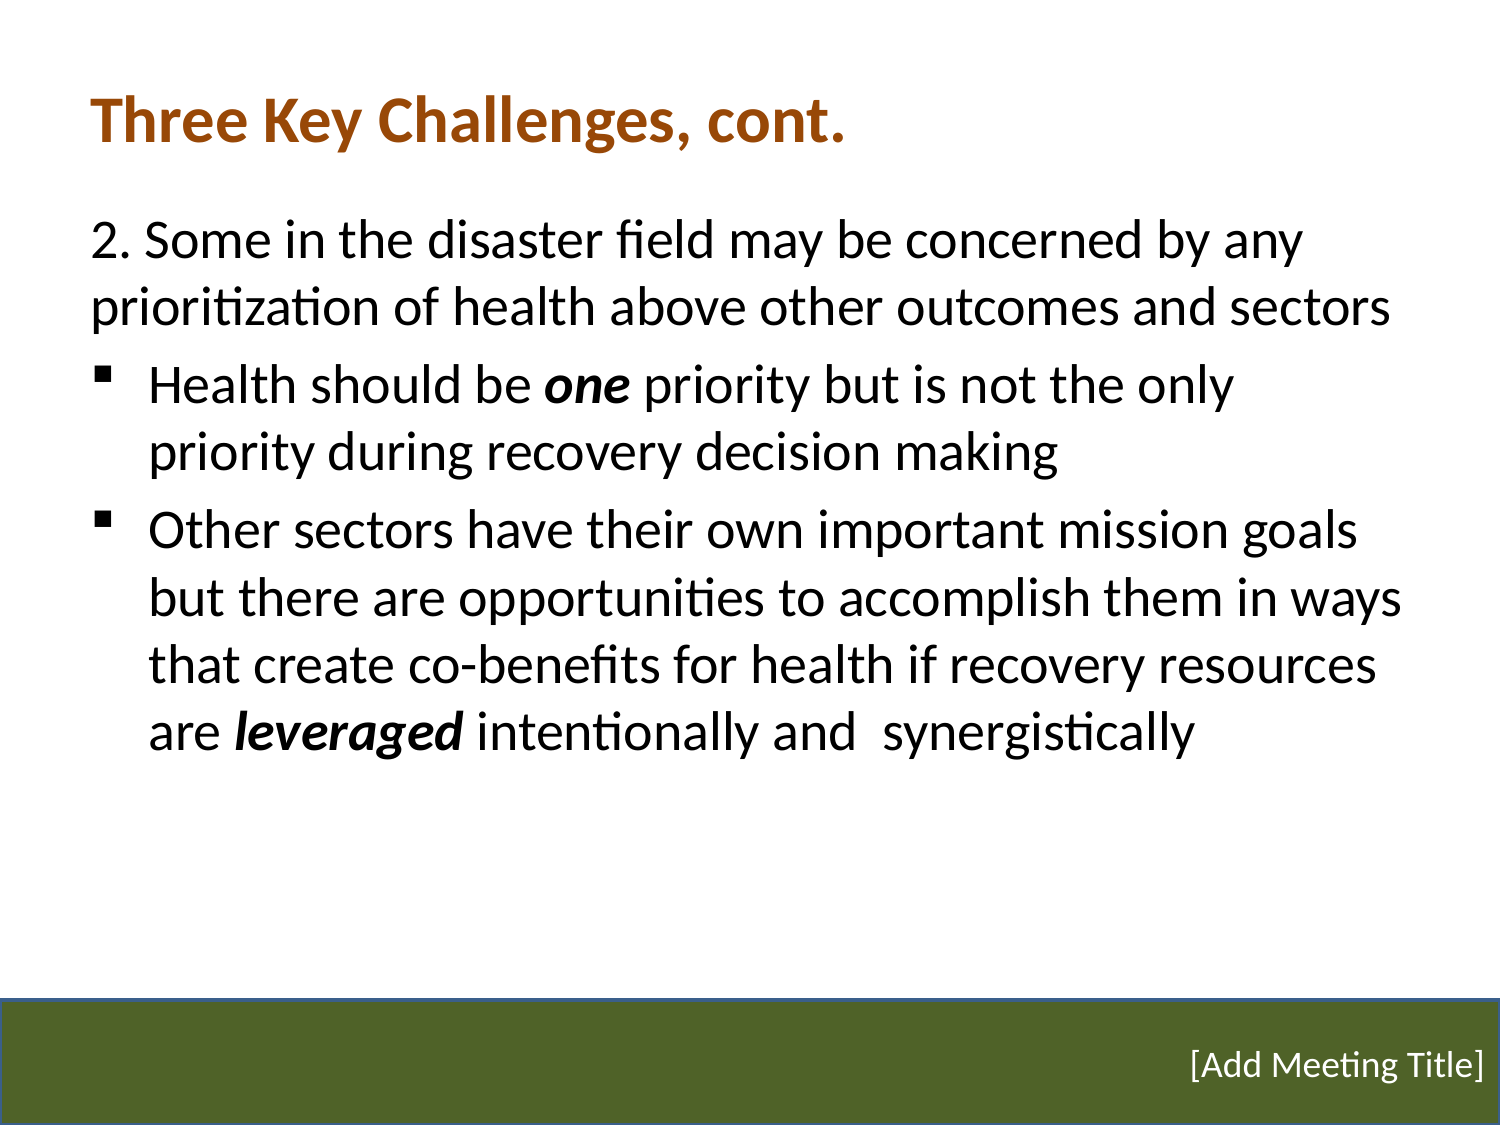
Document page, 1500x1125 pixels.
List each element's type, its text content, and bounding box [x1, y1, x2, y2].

text_box [Add Meeting Title] [0, 998, 1500, 1125]
title Three Key Challenges, cont. [75, 21, 1425, 195]
list 2. Some in the disaster field may be concerned by any prioritization of health above other outcomes and sectors Health should be one priority but is not the only priority during recovery decision making Other sectors have their own important mission goals but there are opportunities to accomplish them in ways that create co-benefits for health if recovery resources are leveraged intentionally and synergistically [75, 195, 1425, 807]
